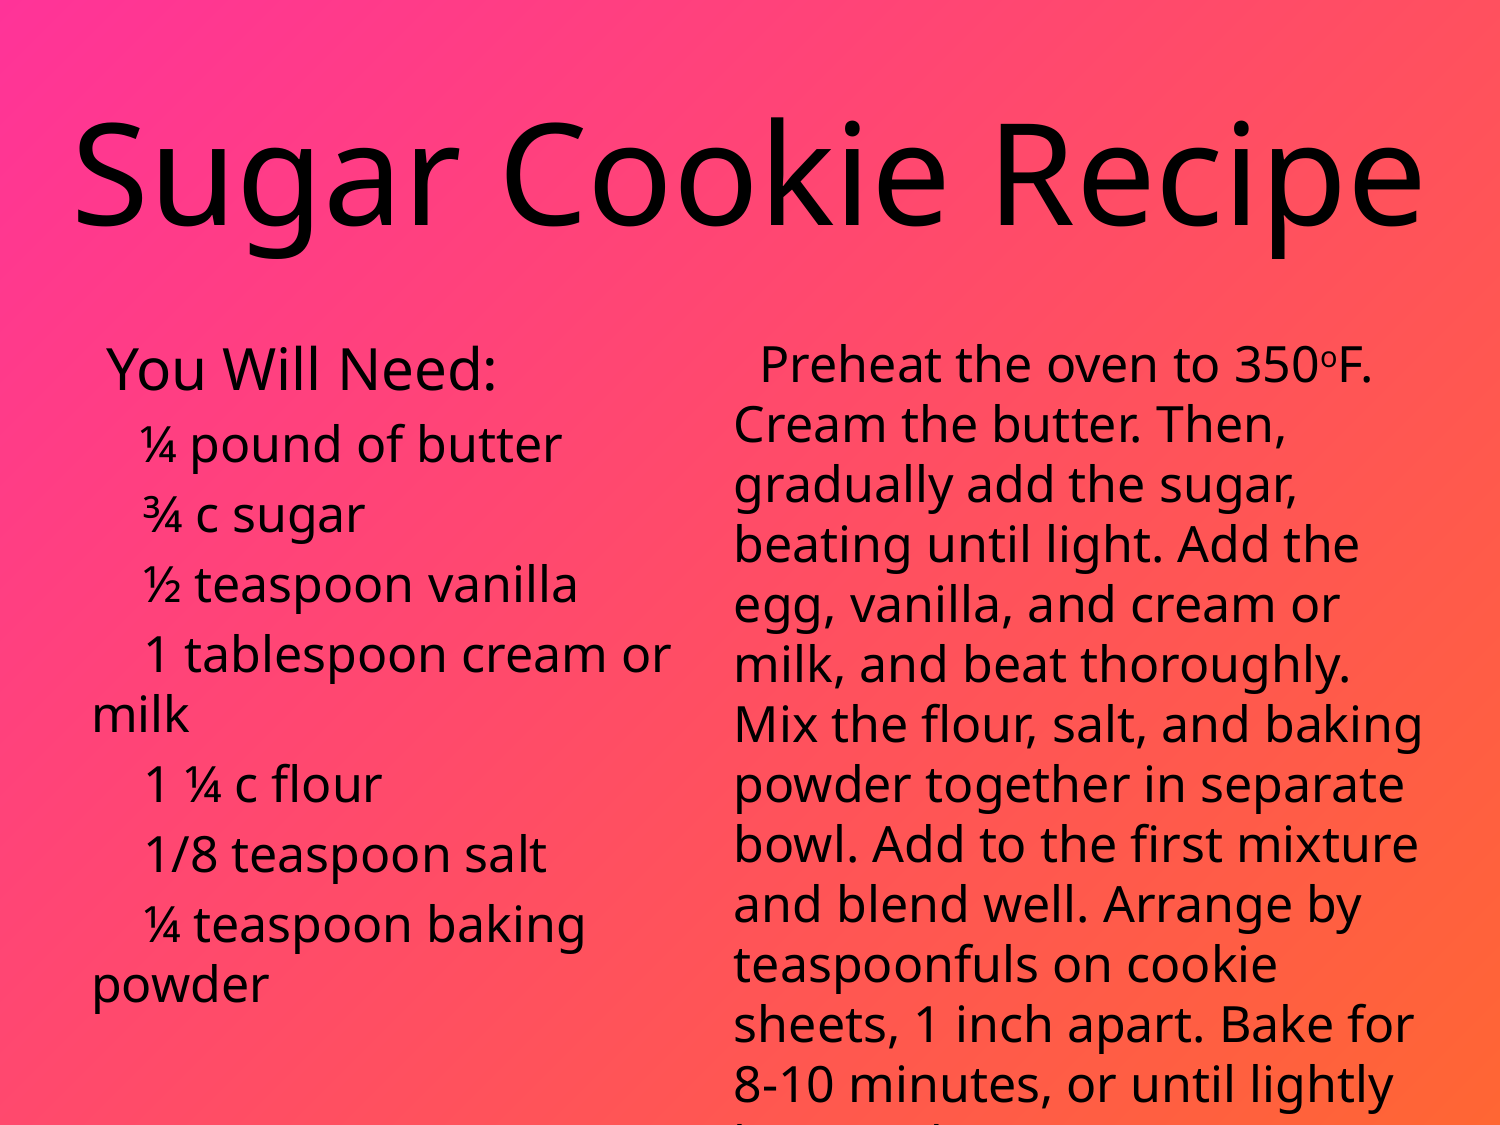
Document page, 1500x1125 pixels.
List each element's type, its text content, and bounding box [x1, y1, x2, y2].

list You Will Need: ¼ pound of butter ¾ c sugar ½ teaspoon vanilla 1 tablespoon cream or milk 1 ¼ c flour 1/8 teaspoon salt ¼ teaspoon baking powder [76, 324, 714, 1048]
text_box Preheat the oven to 350oF. Cream the butter. Then, gradually add the sugar, beating until light. Add the egg, vanilla, and cream or milk, and beat thoroughly. Mix the flour, salt, and baking powder together in separate bowl. Add to the first mixture and blend well. Arrange by teaspoonfuls on cookie sheets, 1 inch apart. Bake for 8-10 minutes, or until lightly browned. [719, 324, 1457, 1125]
title Sugar Cookie Recipe [0, 75, 1500, 263]
